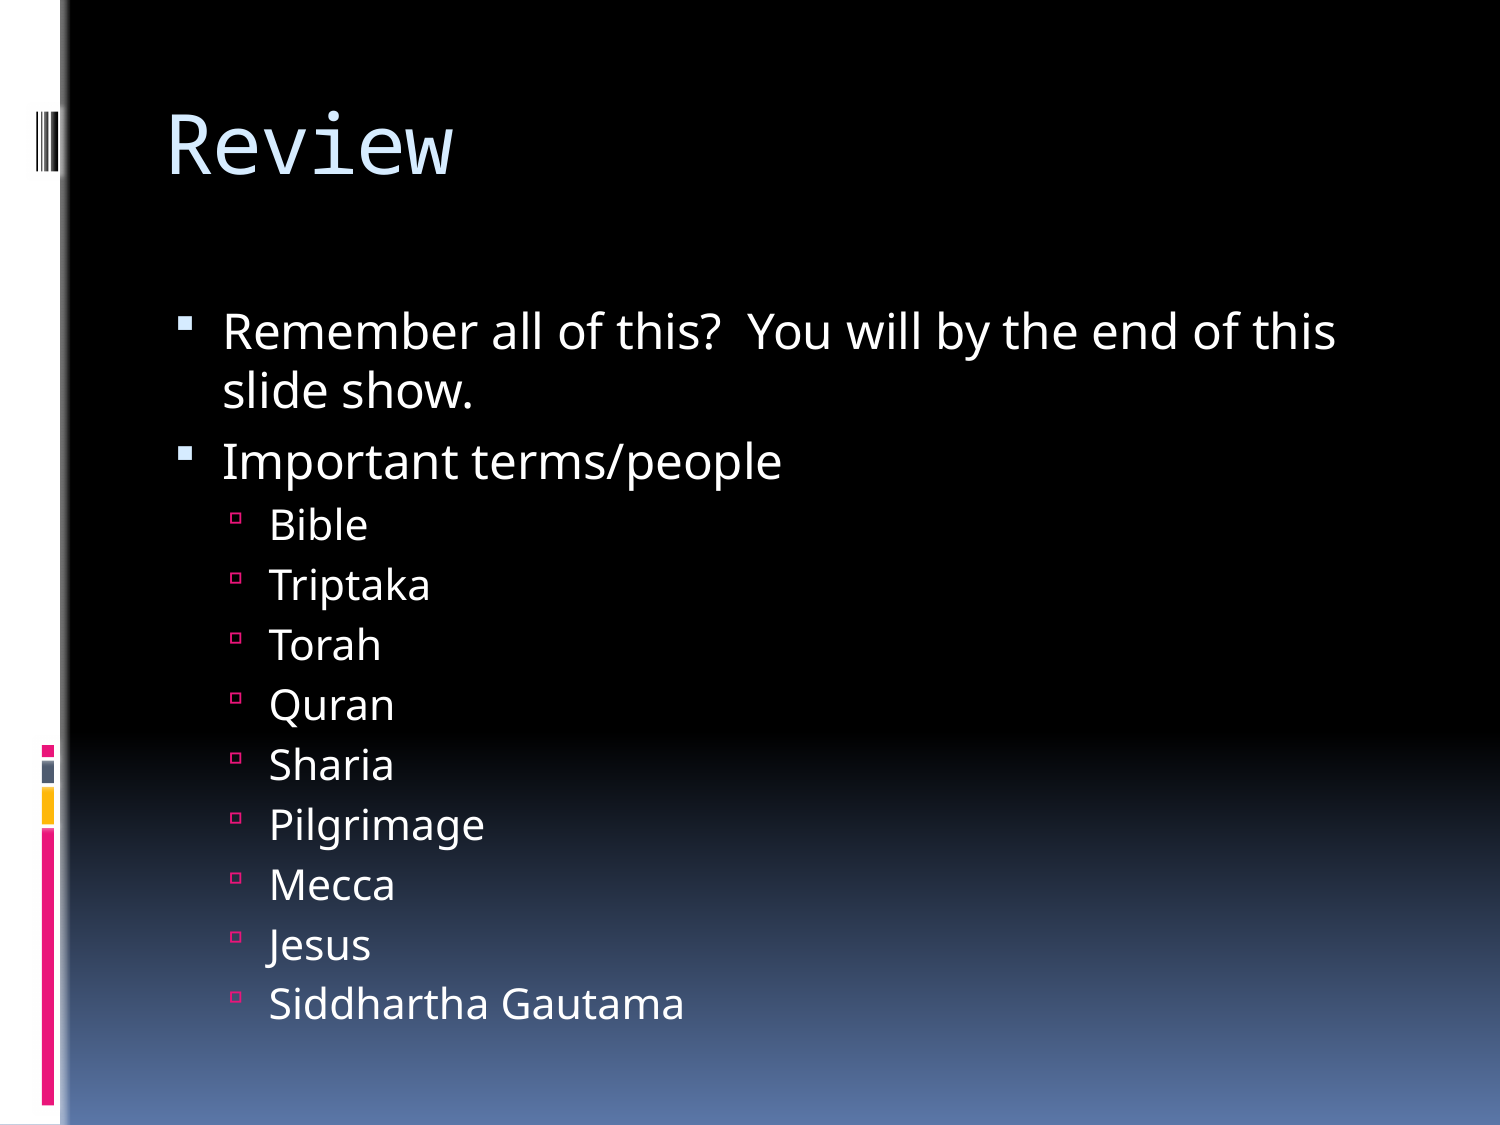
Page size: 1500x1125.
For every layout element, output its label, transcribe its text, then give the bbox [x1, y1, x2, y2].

title Review [150, 83, 1425, 234]
list Remember all of this? You will by the end of this slide show. Important terms/people Bible Triptaka Torah Quran Sharia Pilgrimage Mecca Jesus Siddhartha Gautama [150, 292, 1425, 1043]
